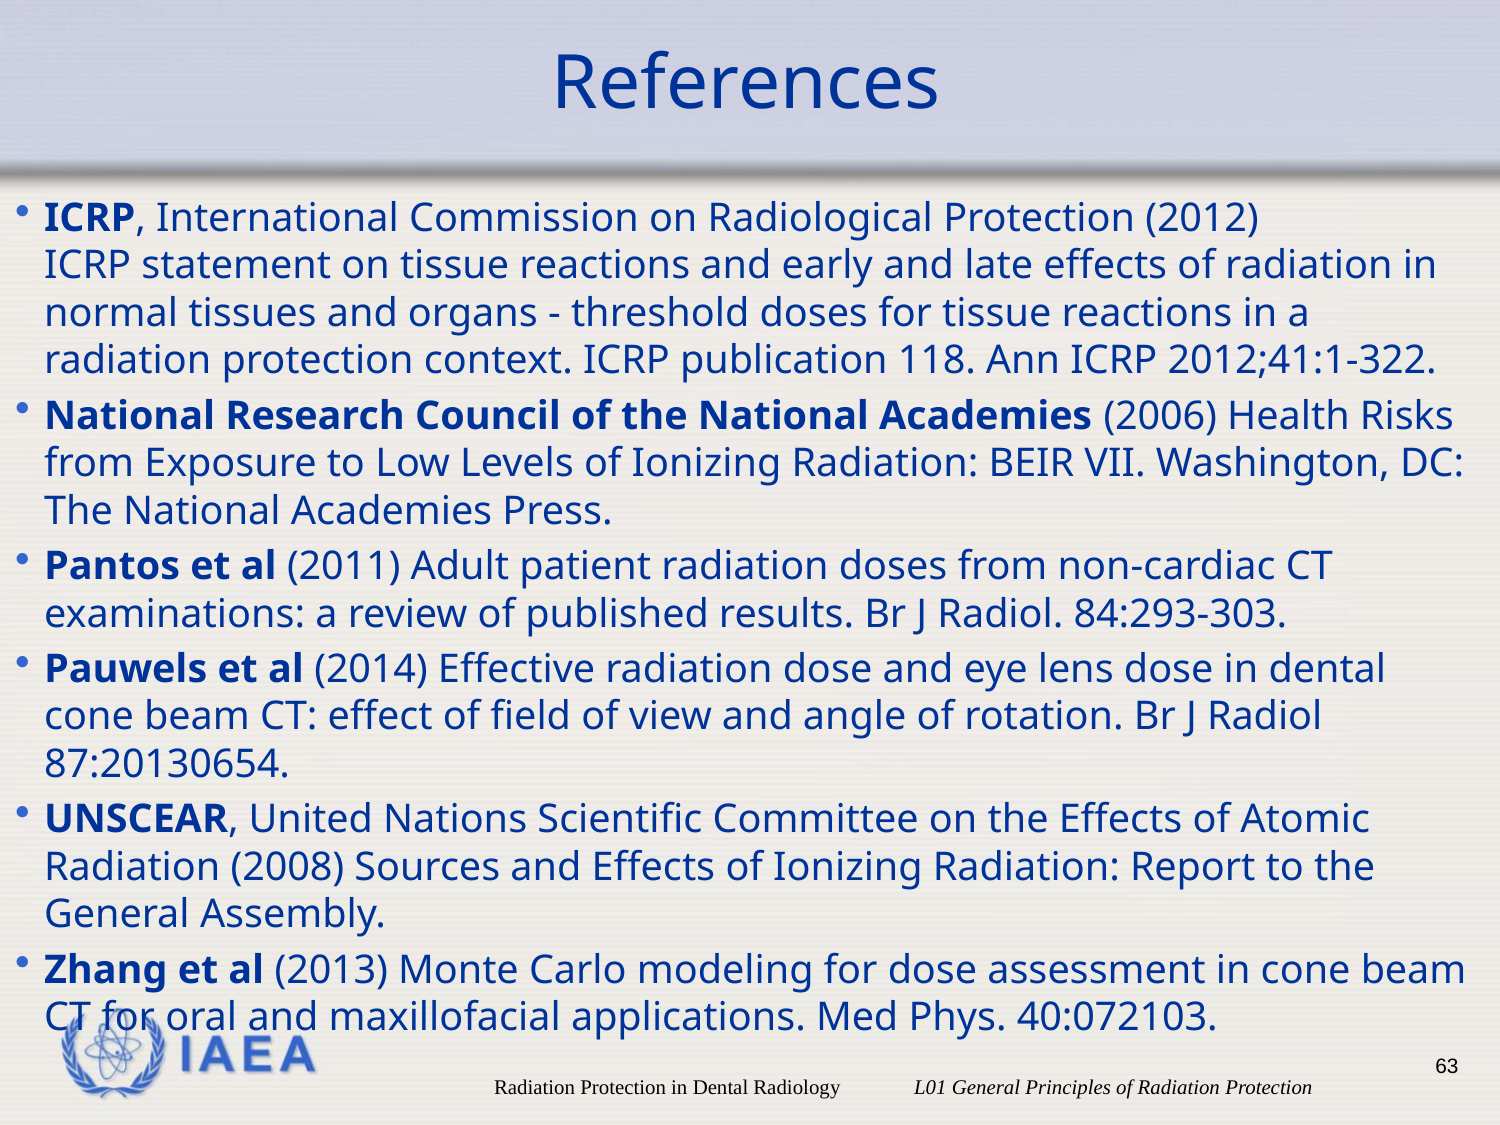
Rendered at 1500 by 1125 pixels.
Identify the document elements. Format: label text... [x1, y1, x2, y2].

text_box Radiation Protection in Dental Radiology L01 General Principles of Radiation Protection [454, 1065, 1353, 1106]
title References [46, 15, 1447, 142]
list ICRP, International Commission on Radiological Protection (2012) ICRP statement on tissue reactions and early and late effects of radiation in normal tissues and organs - threshold doses for tissue reactions in a radiation protection context. ICRP publication 118. Ann ICRP 2012;41:1-322. National Research Council of the National Academies (2006) Health Risks from Exposure to Low Levels of Ionizing Radiation: BEIR VII. Washington, DC: The National Academies Press. Pantos et al (2011) Adult patient radiation doses from non-cardiac CT examinations: a review of published results. Br J Radiol. 84:293-303. Pauwels et al (2014) Effective radiation dose and eye lens dose in dental cone beam CT: effect of field of view and angle of rotation. Br J Radiol 87:20130654. UNSCEAR, United Nations Scientific Committee on the Effects of Atomic Radiation (2008) Sources and Effects of Ionizing Radiation: Report to the General Assembly. Zhang et al (2013) Monte Carlo modeling for dose assessment in cone beam CT for oral and maxillofacial applications. Med Phys. 40:072103. [0, 184, 1500, 935]
picture [0, 935, 1500, 1125]
slide_number 63 [1389, 1044, 1474, 1093]
picture [0, 0, 1500, 184]
